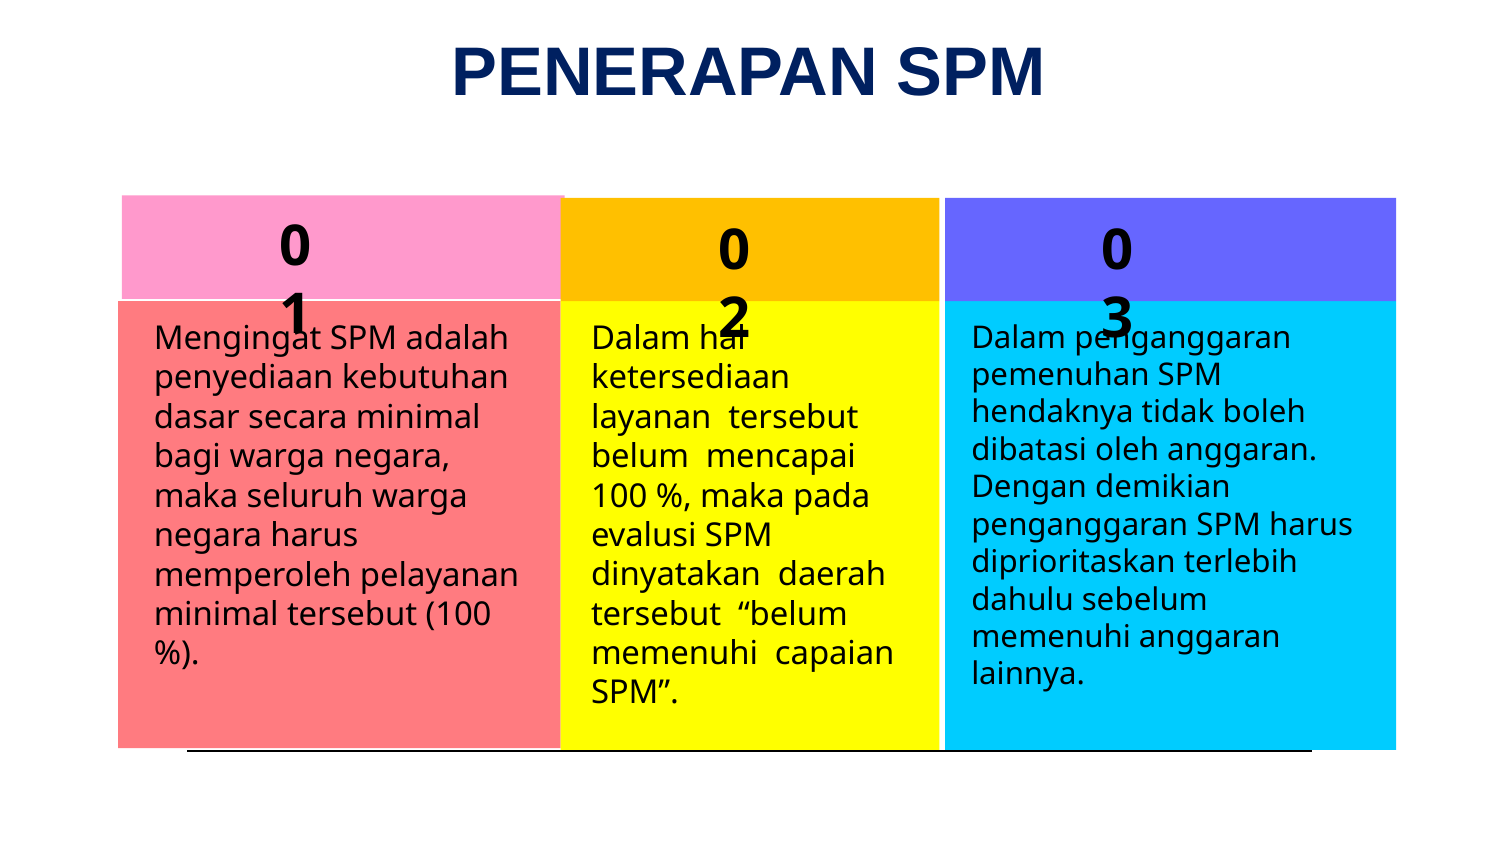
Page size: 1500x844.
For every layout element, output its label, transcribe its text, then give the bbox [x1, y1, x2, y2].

text_box PENERAPAN SPM [310, 20, 1188, 115]
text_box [117, 195, 1397, 751]
